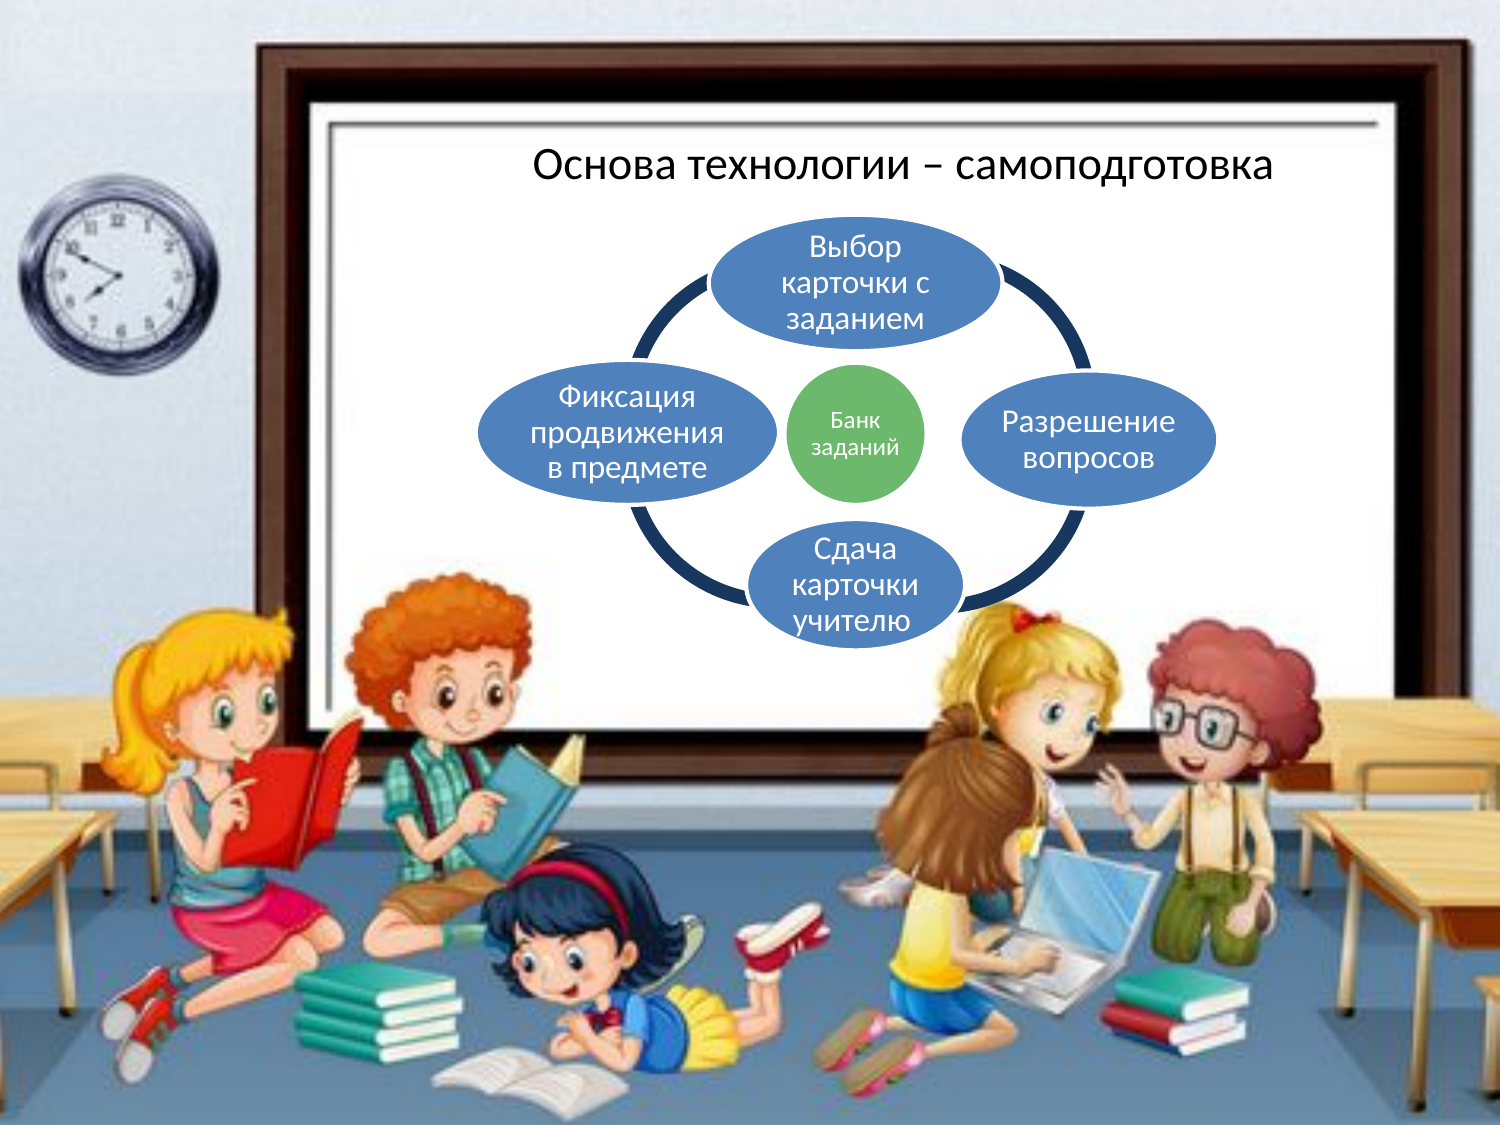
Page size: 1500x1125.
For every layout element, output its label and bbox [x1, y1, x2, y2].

picture [0, 0, 1500, 1125]
list [300, 231, 1389, 634]
